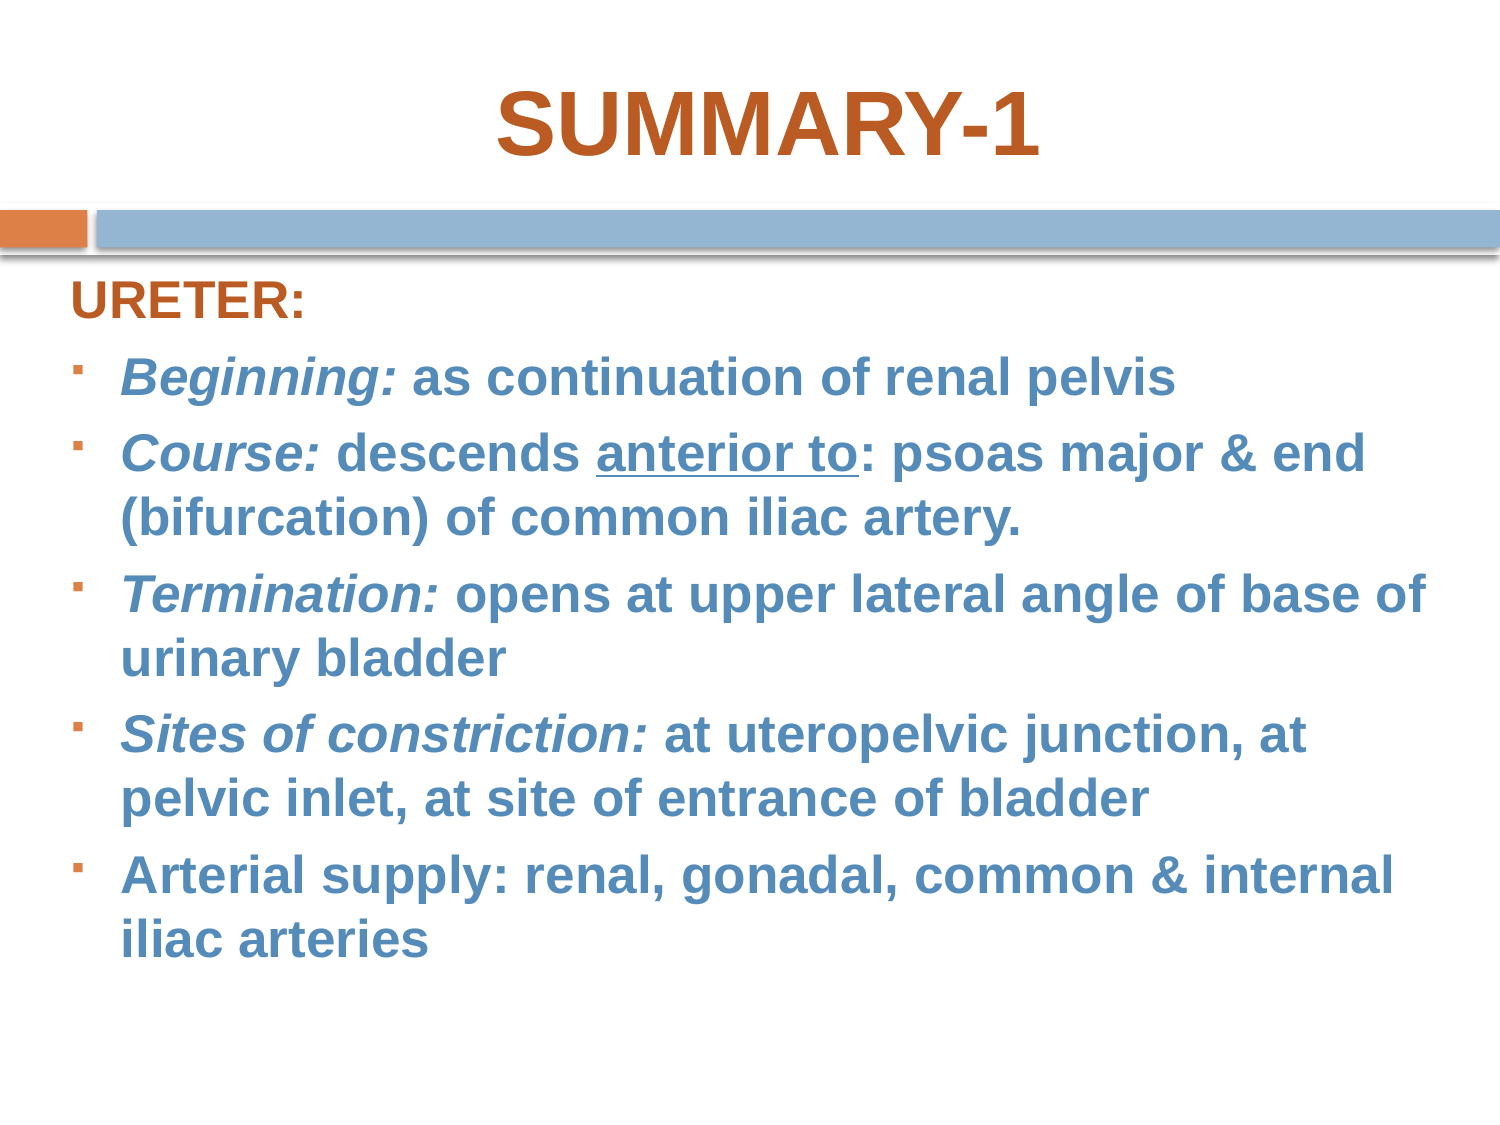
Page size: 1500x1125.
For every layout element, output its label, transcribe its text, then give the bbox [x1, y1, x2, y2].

text_box URETER: Beginning: as continuation of renal pelvis Course: descends anterior to: psoas major & end (bifurcation) of common iliac artery. Termination: opens at upper lateral angle of base of urinary bladder Sites of constriction: at uteropelvic junction, at pelvic inlet, at site of entrance of bladder Arterial supply: renal, gonadal, common & internal iliac arteries [55, 257, 1444, 975]
title SUMMARY-1 [99, 37, 1438, 200]
